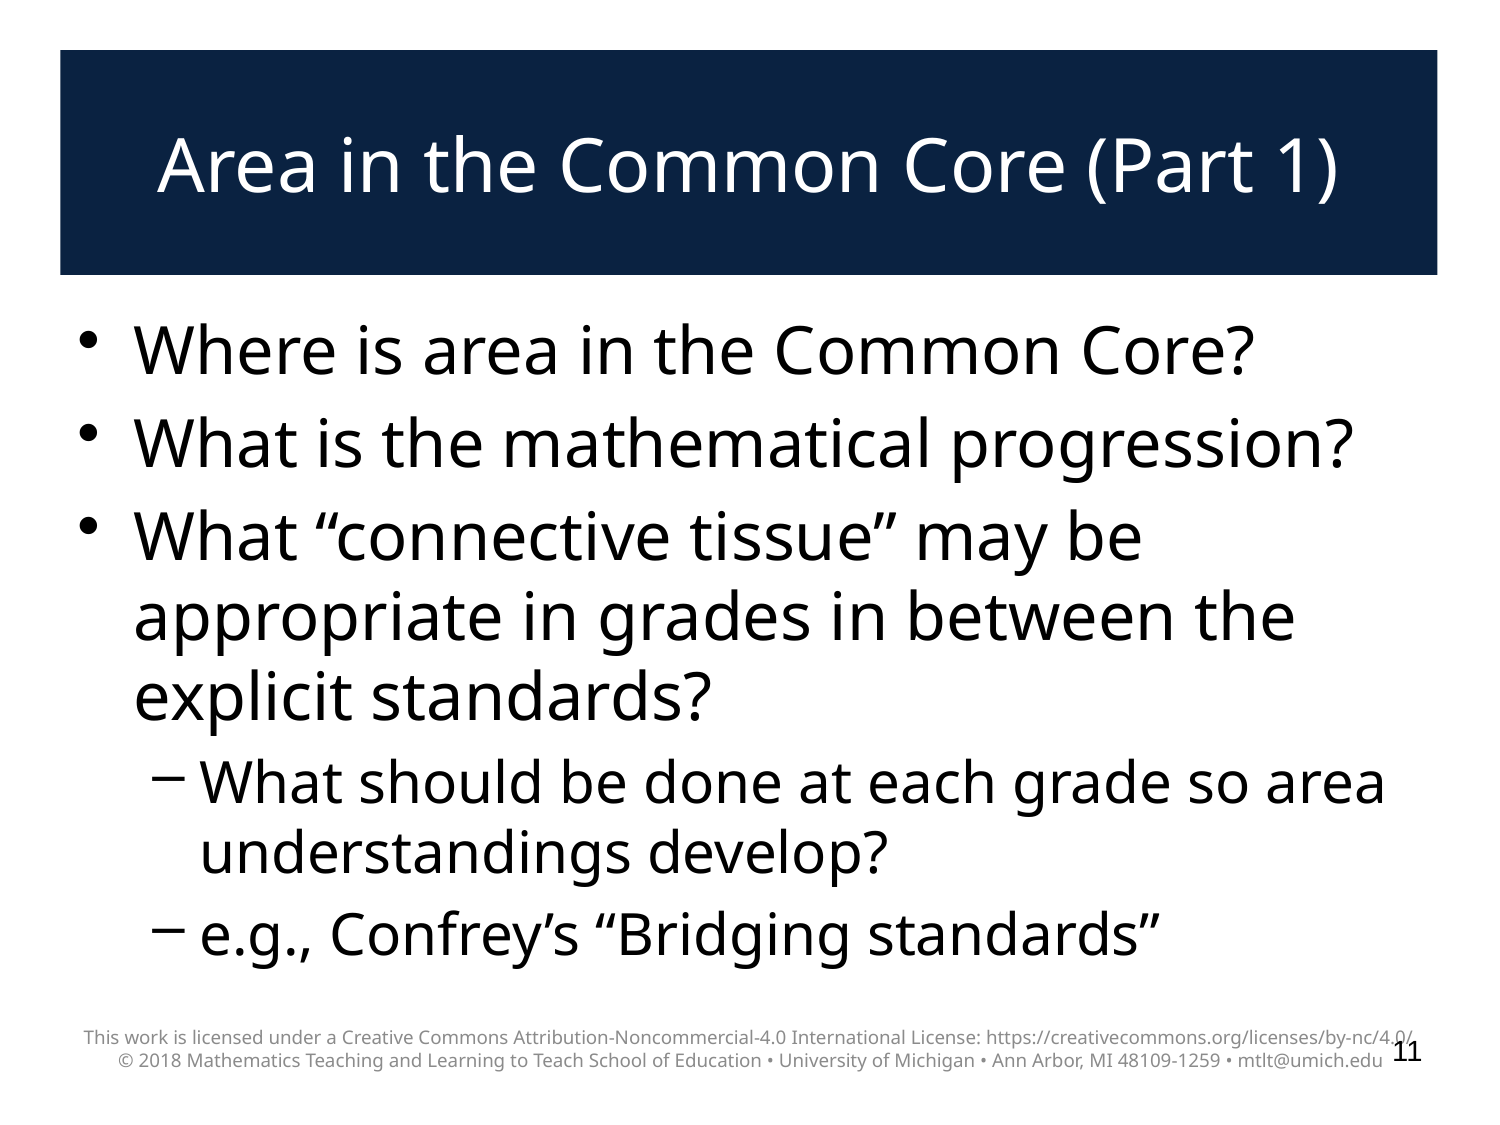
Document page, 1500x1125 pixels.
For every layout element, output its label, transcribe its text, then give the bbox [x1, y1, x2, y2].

list Where is area in the Common Core? What is the mathematical progression? What “connective tissue” may be appropriate in grades in between the explicit standards? What should be done at each grade so area understandings develop? e.g., Confrey’s “Bridging standards” [62, 299, 1438, 1005]
slide_number 11 [1337, 1024, 1438, 1088]
footer This work is licensed under a Creative Commons Attribution-Noncommercial-4.0 International License: https://creativecommons.org/licenses/by-nc/4.0/ © 2018 Mathematics Teaching and Learning to Teach School of Education • University of Michigan • Ann Arbor, MI 48109-1259 • mtlt@umich.edu [62, 1009, 1438, 1088]
title Area in the Common Core (Part 1) [60, 50, 1438, 275]
